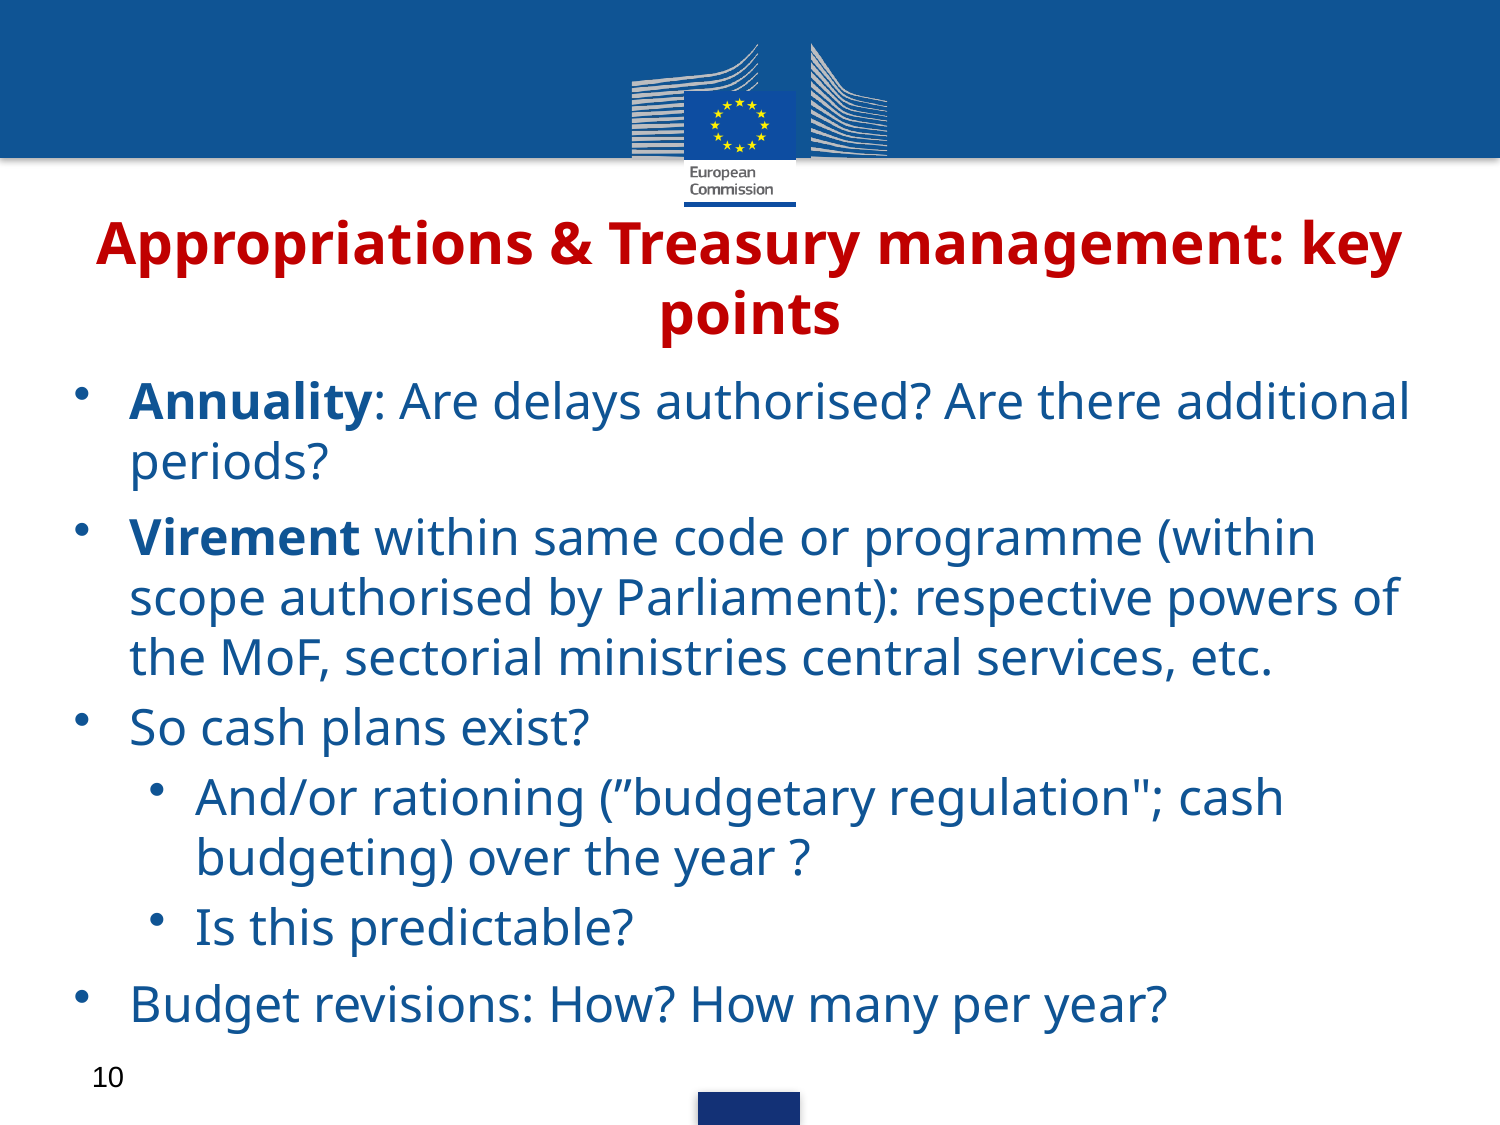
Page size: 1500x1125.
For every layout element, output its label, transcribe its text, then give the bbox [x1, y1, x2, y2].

list Annuality: Are delays authorised? Are there additional periods? Virement within same code or programme (within scope authorised by Parliament): respective powers of the MoF, sectorial ministries central services, etc. So cash plans exist? And/or rationing (”budgetary regulation"; cash budgeting) over the year ? Is this predictable? Budget revisions: How? How many per year? [58, 361, 1471, 1059]
title Appropriations & Treasury management: key points [0, 199, 1500, 353]
slide_number 10 [76, 1022, 553, 1102]
